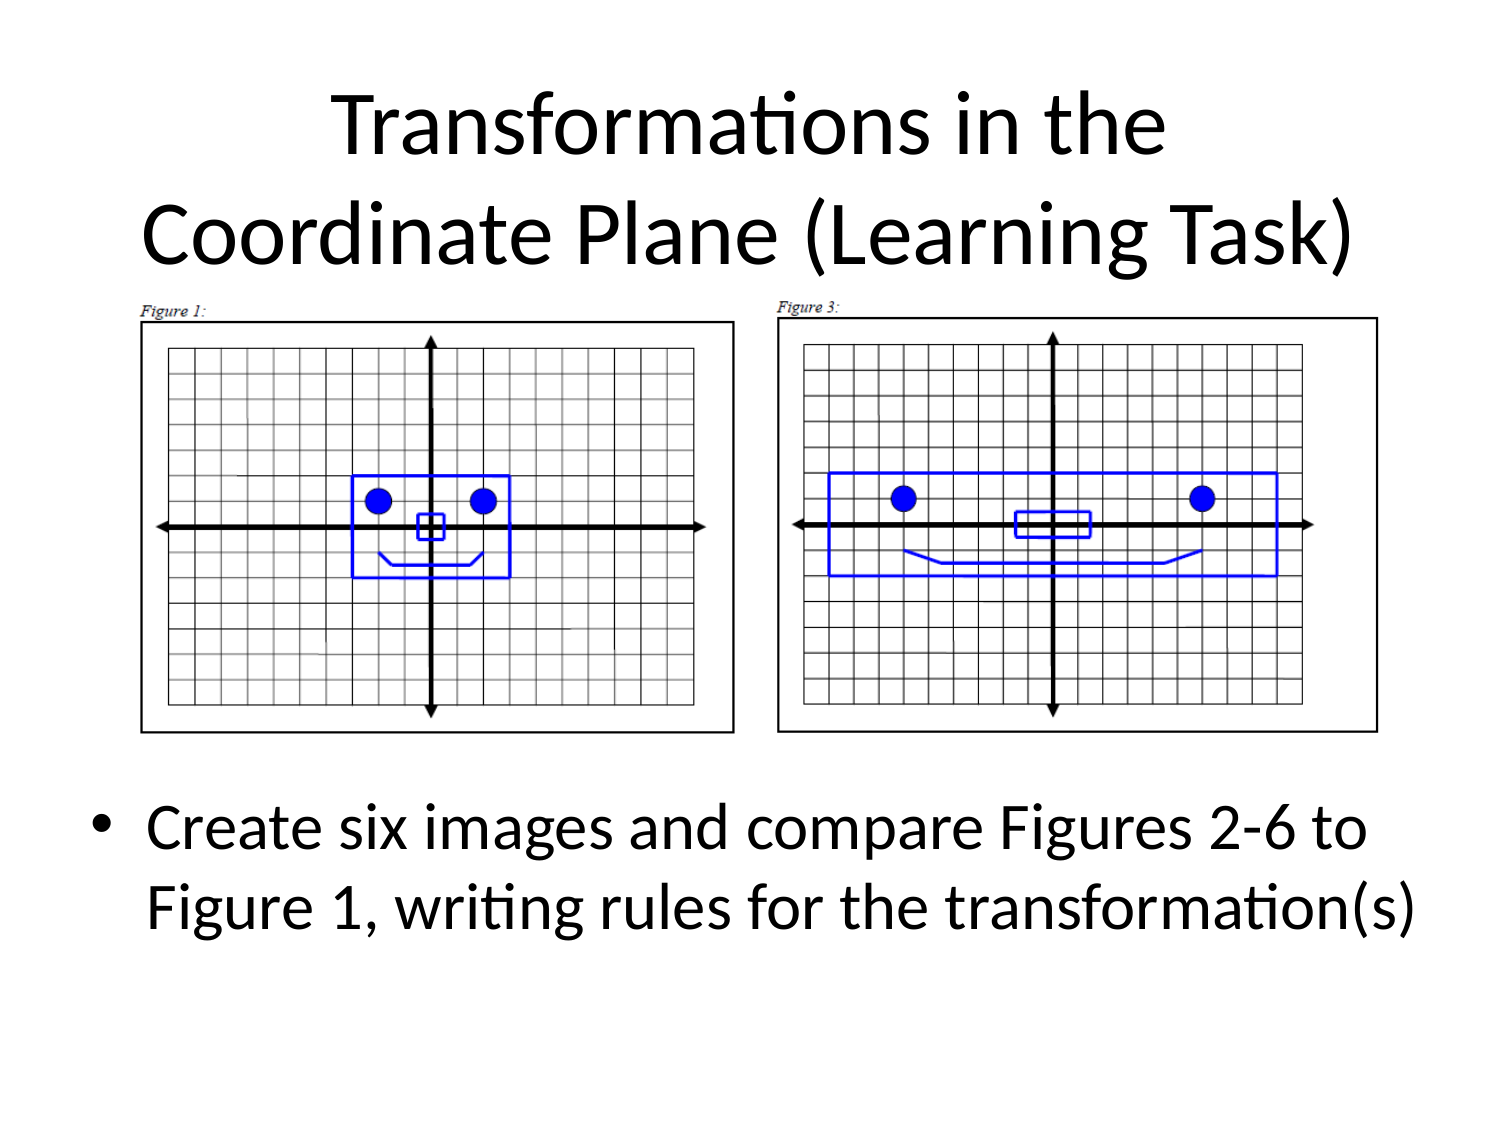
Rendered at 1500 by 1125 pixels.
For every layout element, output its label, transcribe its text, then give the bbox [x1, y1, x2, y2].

title Transformations in the Coordinate Plane (Learning Task) [75, 45, 1425, 300]
picture [774, 299, 1388, 744]
picture [137, 302, 745, 738]
list Create six images and compare Figures 2-6 to Figure 1, writing rules for the transformation(s) [75, 774, 1450, 1050]
